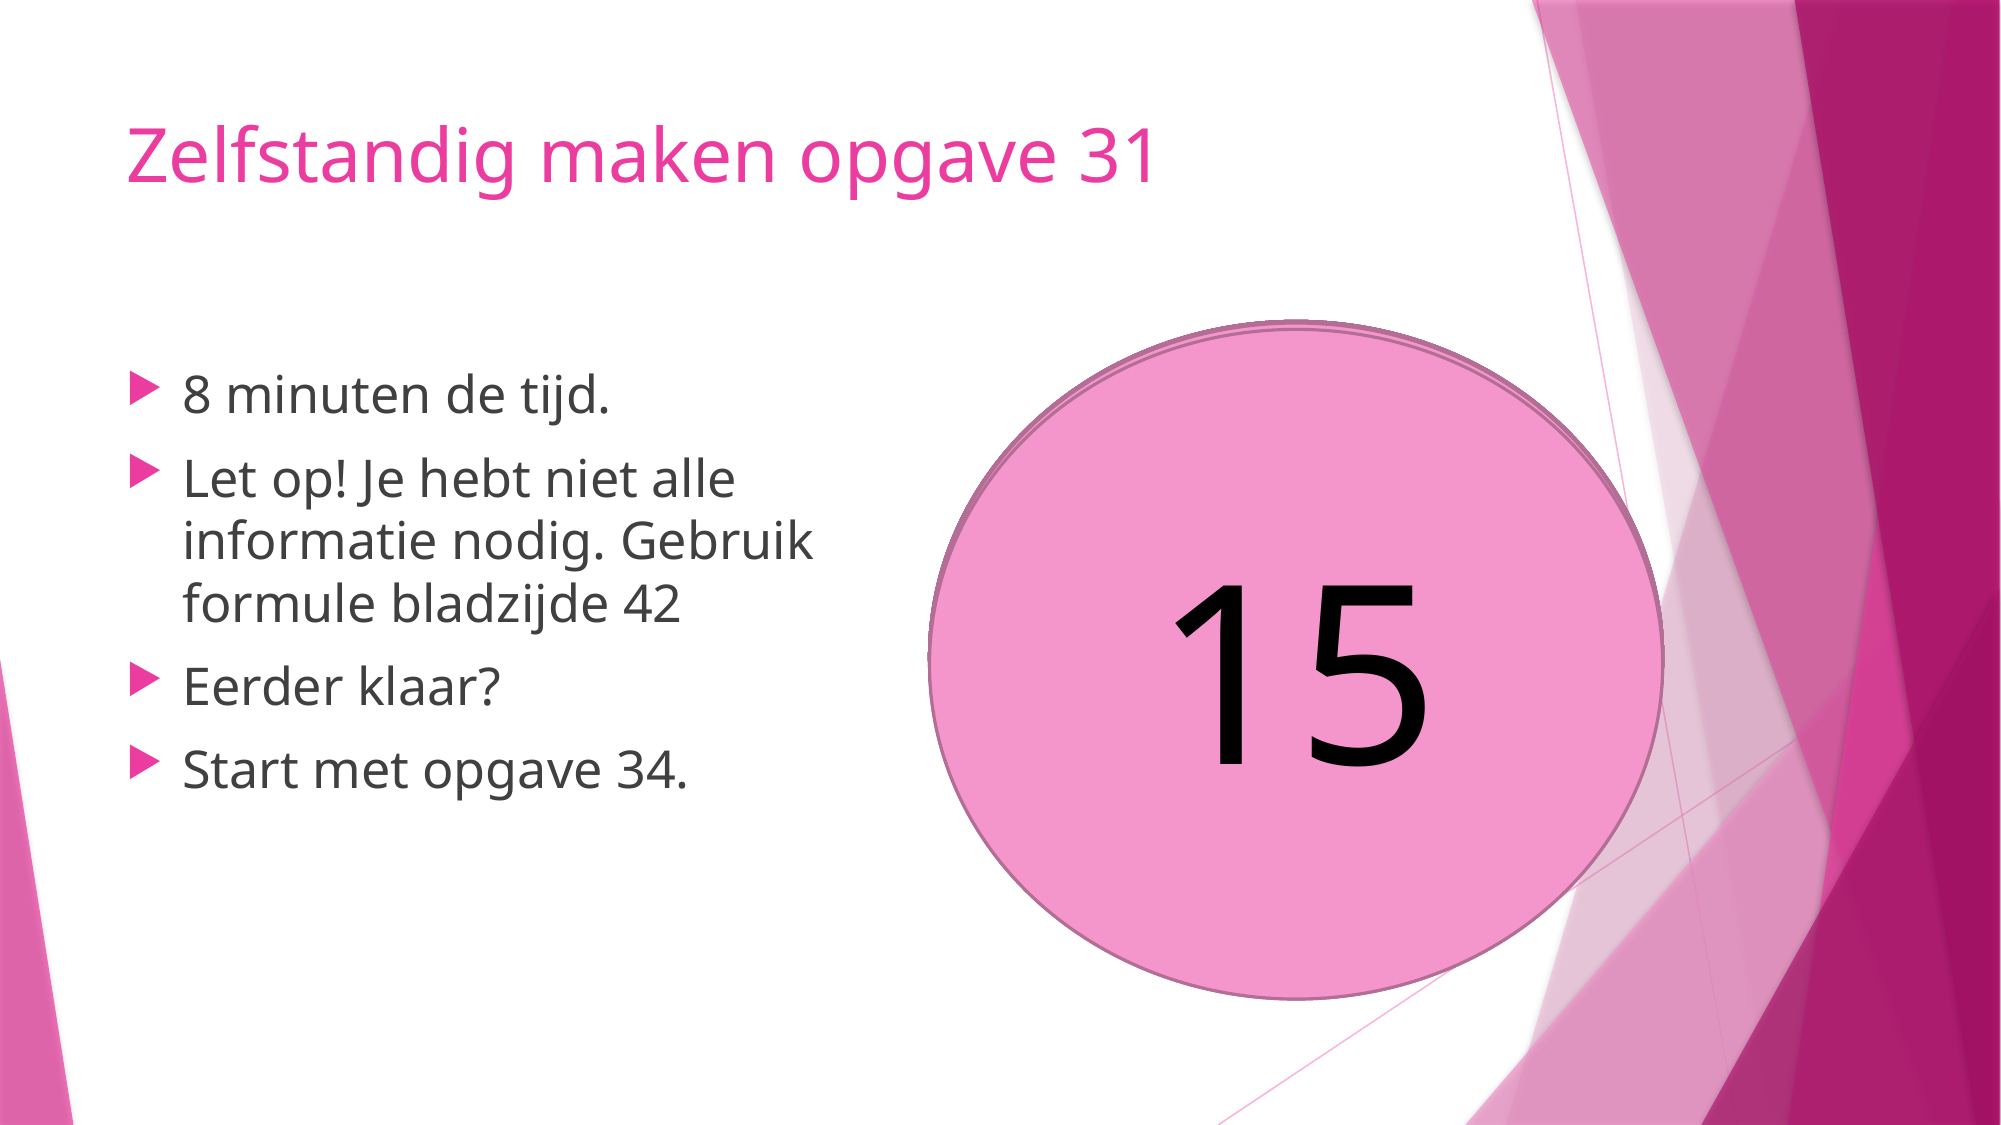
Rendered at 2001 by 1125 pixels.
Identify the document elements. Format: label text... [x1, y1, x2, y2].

title Zelfstandig maken opgave 31 [111, 99, 1522, 317]
list 8 minuten de tijd. Let op! Je hebt niet alle informatie nodig. Gebruik formule bladzijde 42 Eerder klaar? Start met opgave 34. [111, 354, 831, 962]
text_box 14 [930, 321, 1662, 621]
text_box 15 [927, 327, 1665, 1001]
